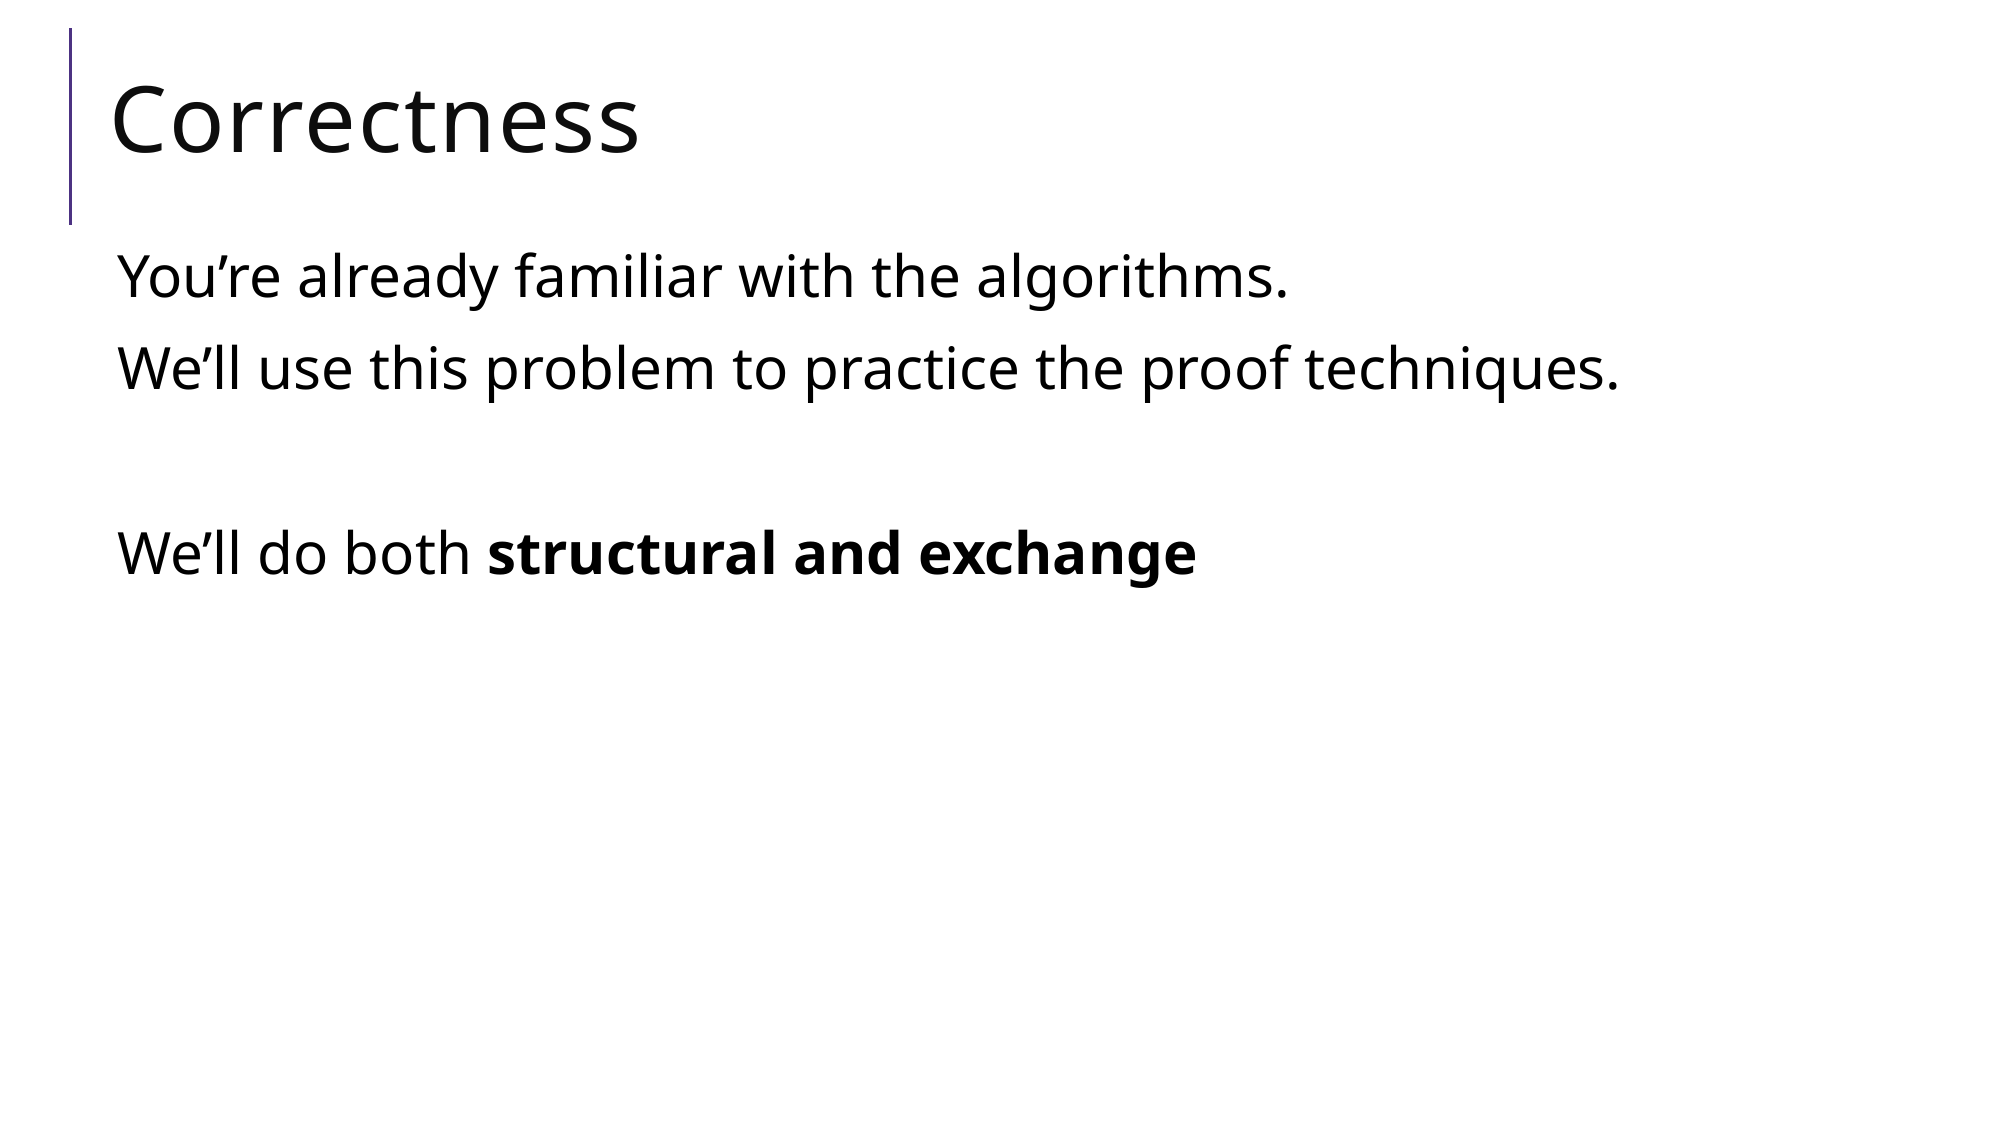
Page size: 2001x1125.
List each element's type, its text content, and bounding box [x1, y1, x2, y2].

list You’re already familiar with the algorithms. We’ll use this problem to practice the proof techniques. We’ll do both structural and exchange [94, 240, 1930, 1035]
title Correctness [94, 43, 1930, 210]
